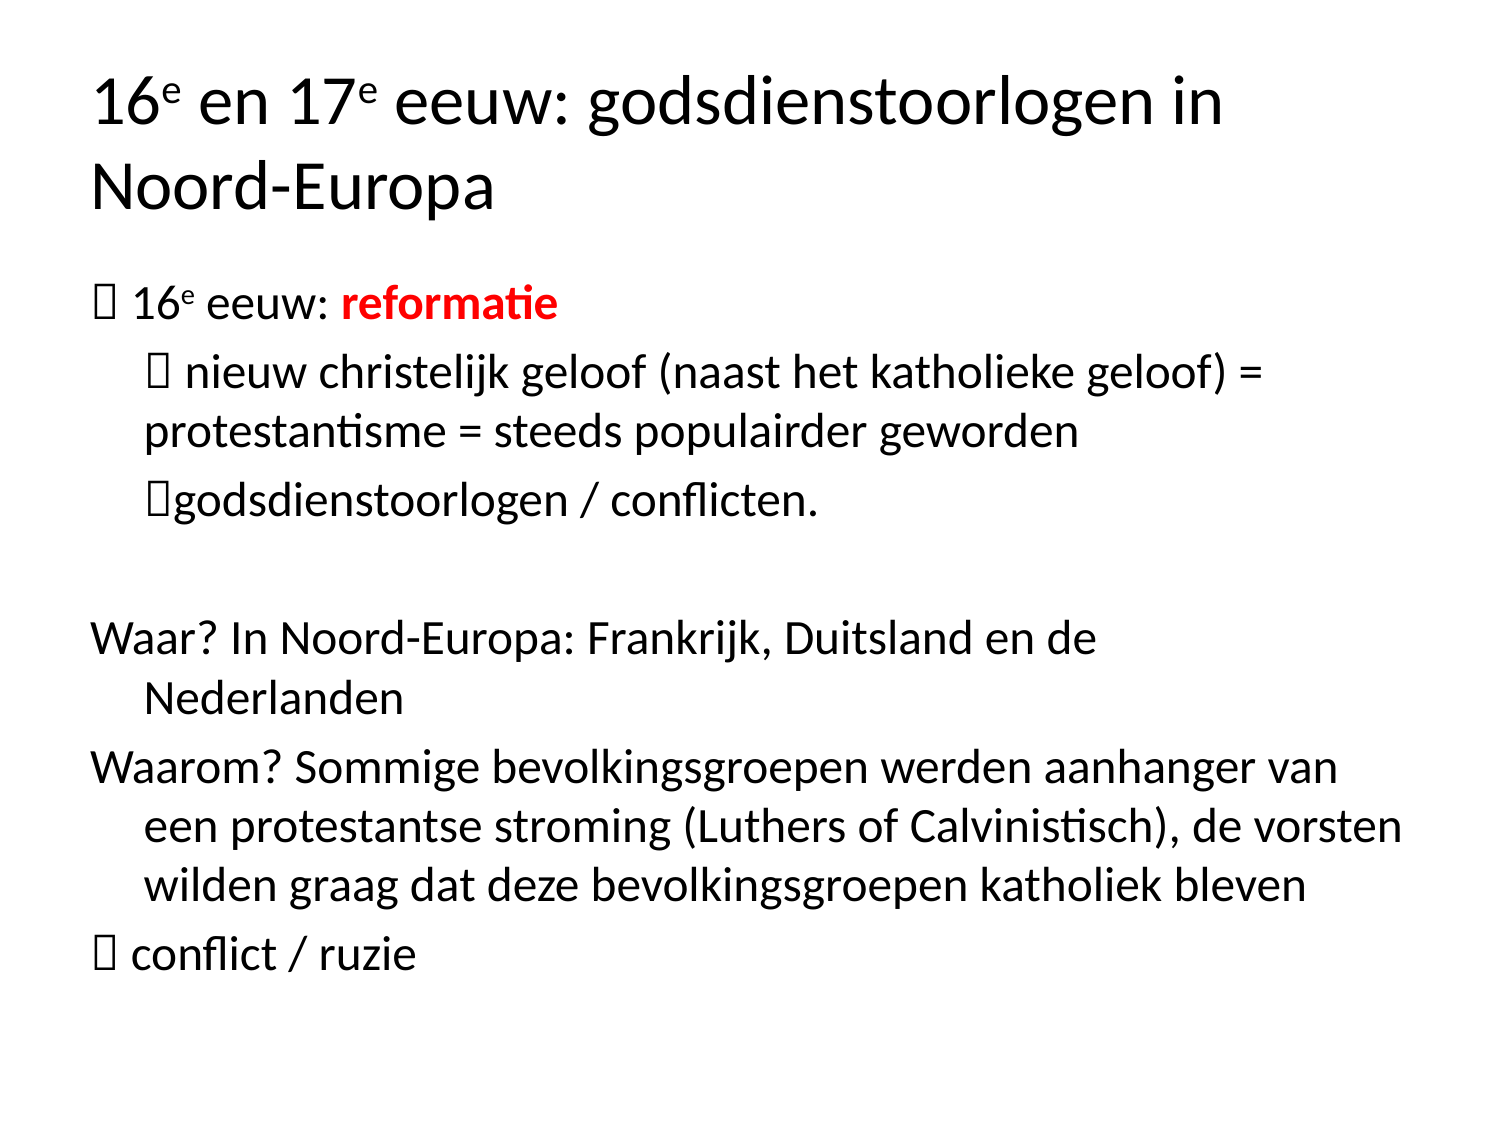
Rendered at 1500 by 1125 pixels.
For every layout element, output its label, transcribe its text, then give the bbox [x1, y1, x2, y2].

title 16e en 17e eeuw: godsdienstoorlogen in Noord-Europa [75, 45, 1425, 233]
list  16e eeuw: reformatie  nieuw christelijk geloof (naast het katholieke geloof) = protestantisme = steeds populairder geworden godsdienstoorlogen / conflicten. Waar? In Noord-Europa: Frankrijk, Duitsland en de Nederlanden Waarom? Sommige bevolkingsgroepen werden aanhanger van een protestantse stroming (Luthers of Calvinistisch), de vorsten wilden graag dat deze bevolkingsgroepen katholiek bleven  conflict / ruzie [75, 262, 1425, 1005]
